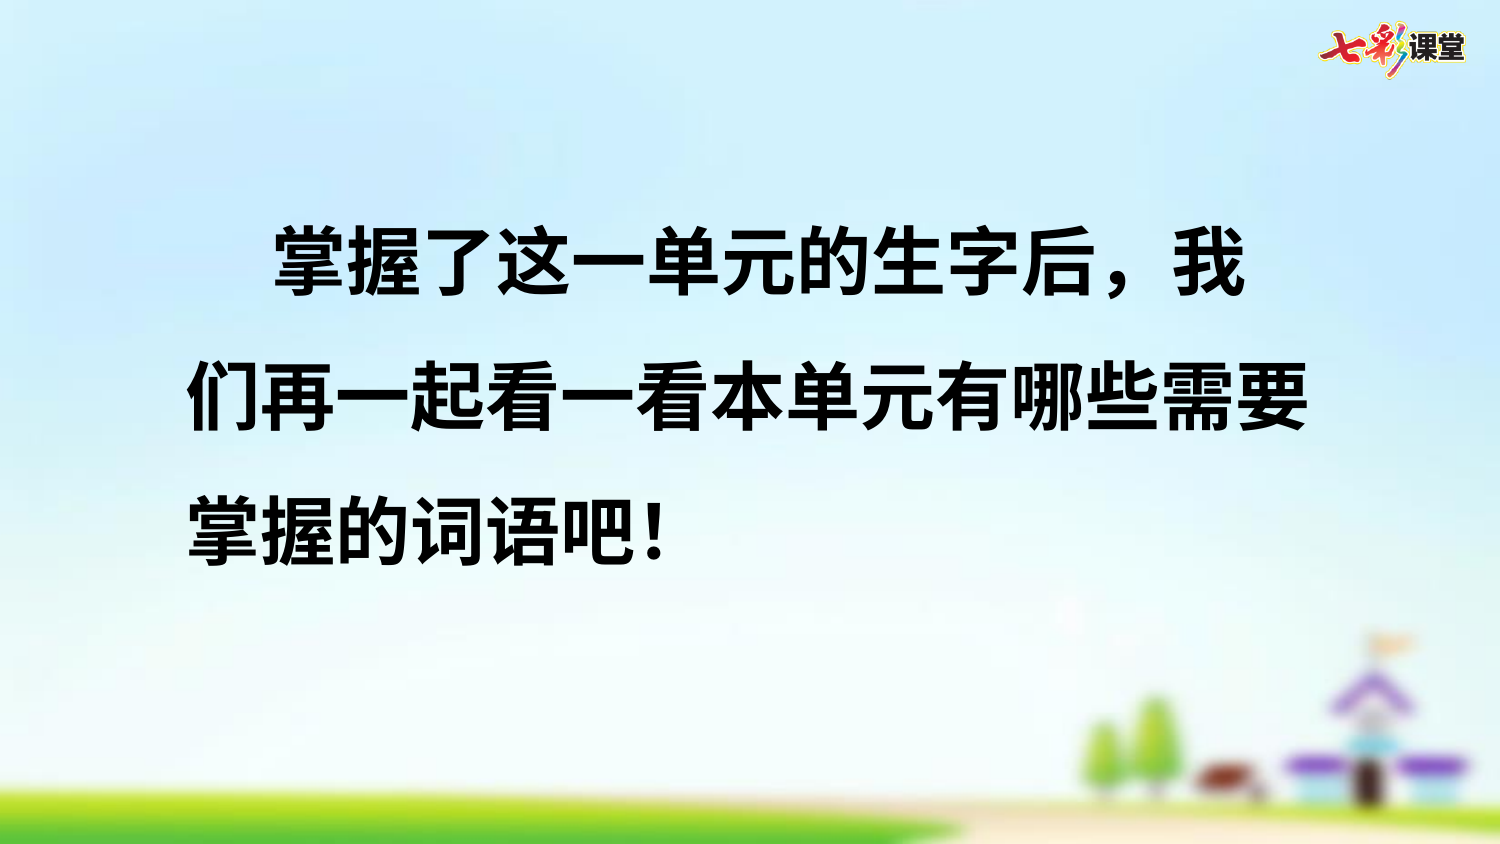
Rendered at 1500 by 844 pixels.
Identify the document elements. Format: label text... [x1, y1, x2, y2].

text_box 掌握了这一单元的生字后，我们再一起看一看本单元有哪些需要掌握的词语吧！ [171, 161, 1329, 582]
picture [0, 0, 1500, 844]
